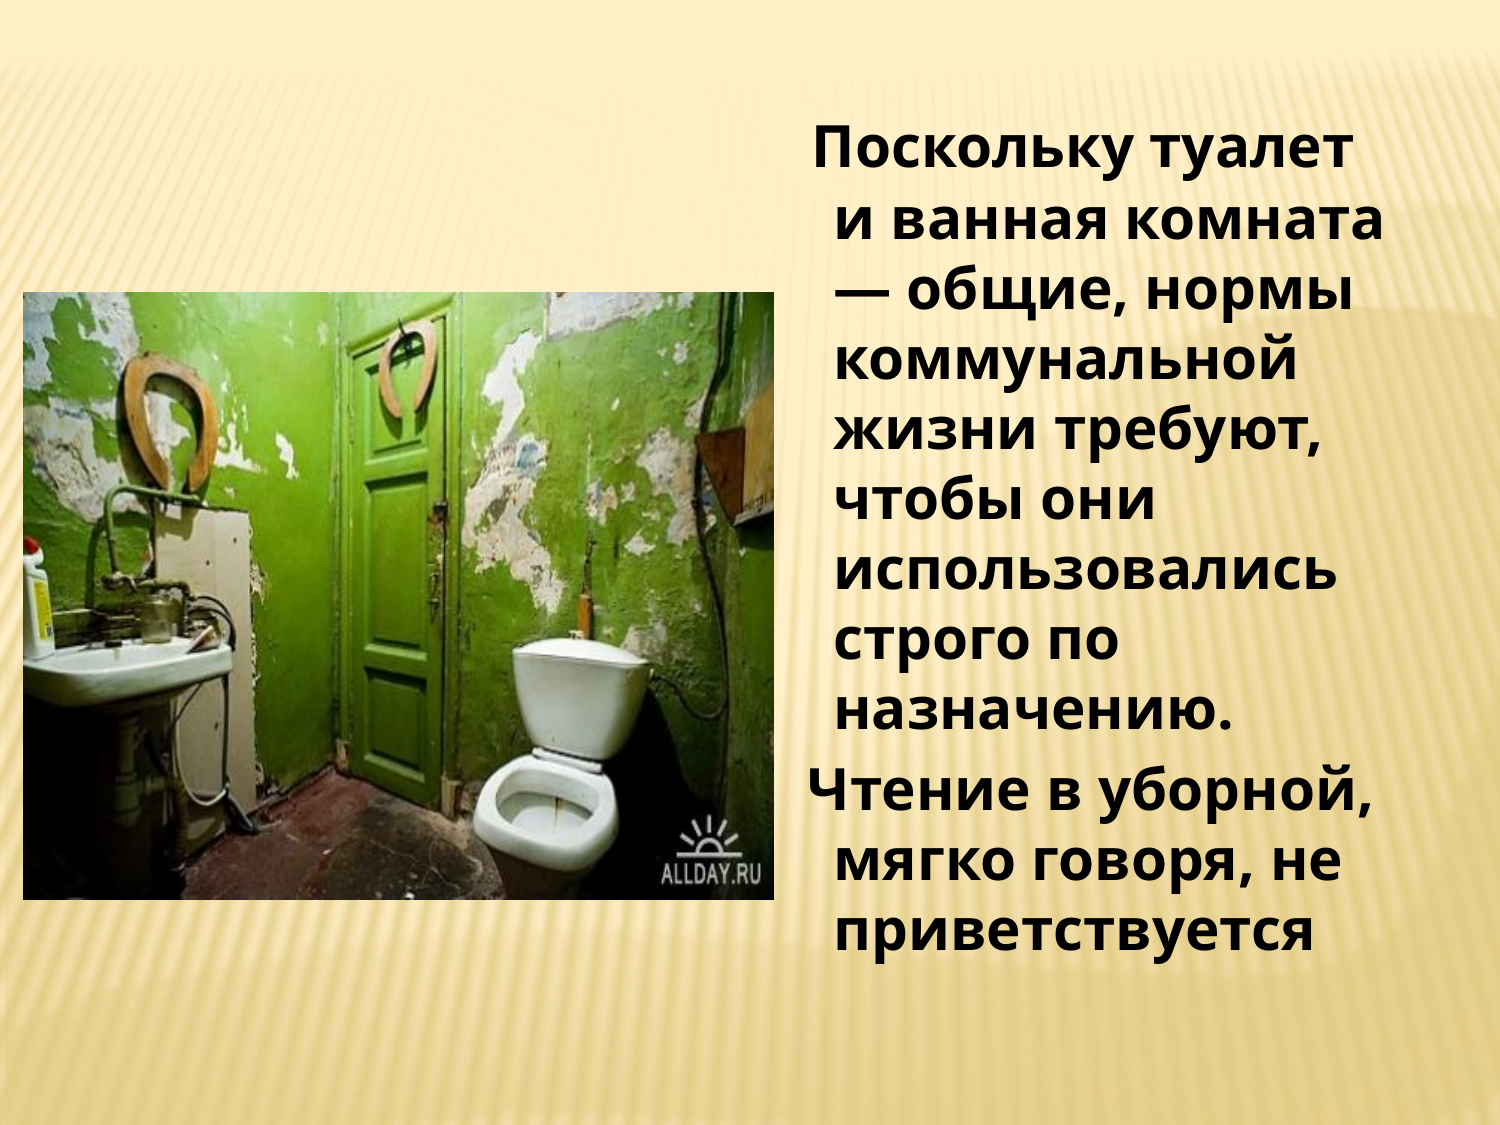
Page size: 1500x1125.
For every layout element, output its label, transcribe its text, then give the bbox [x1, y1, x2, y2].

text_box Поскольку туалет и ванная комната — общие, нормы коммунальной жизни требуют, чтобы они использовались строго по назначению. Чтение в уборной, мягко говоря, не приветствуется [762, 93, 1425, 1059]
picture [23, 292, 774, 900]
